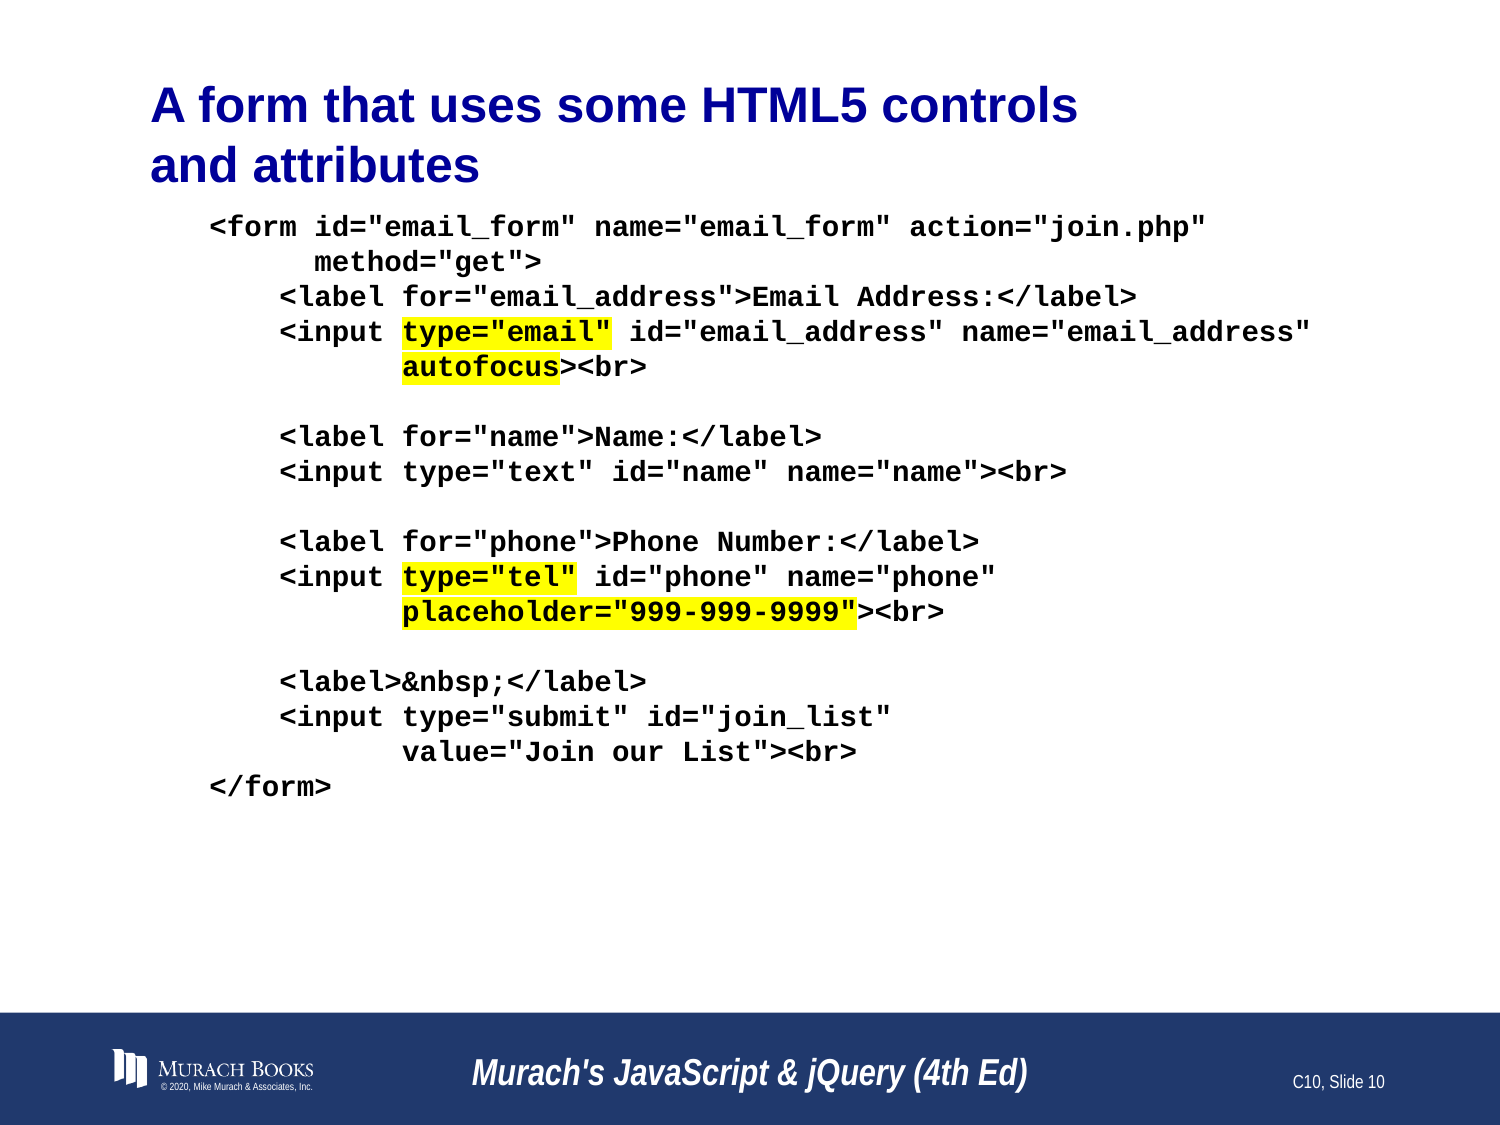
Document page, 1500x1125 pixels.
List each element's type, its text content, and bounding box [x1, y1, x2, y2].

title A form that uses some HTML5 controls and attributes [150, 72, 1350, 194]
footer © 2020, Mike Murach & Associates, Inc. [12, 1025, 463, 1100]
list <form id="email_form" name="email_form" action="join.php" method="get"> <label for="email_address">Email Address:</label> <input type="email" id="email_address" name="email_address" autofocus><br> <label for="name">Name:</label> <input type="text" id="name" name="name"><br> <label for="phone">Phone Number:</label> <input type="tel" id="phone" name="phone" placeholder="999-999-9999"><br> <label>&nbsp;</label> <input type="submit" id="join_list" value="Join our List"><br> </form> [137, 200, 1350, 1000]
slide_number C10, Slide 10 [1087, 1025, 1400, 1100]
slide_number Murach's JavaScript & jQuery (4th Ed) [463, 1025, 1050, 1100]
